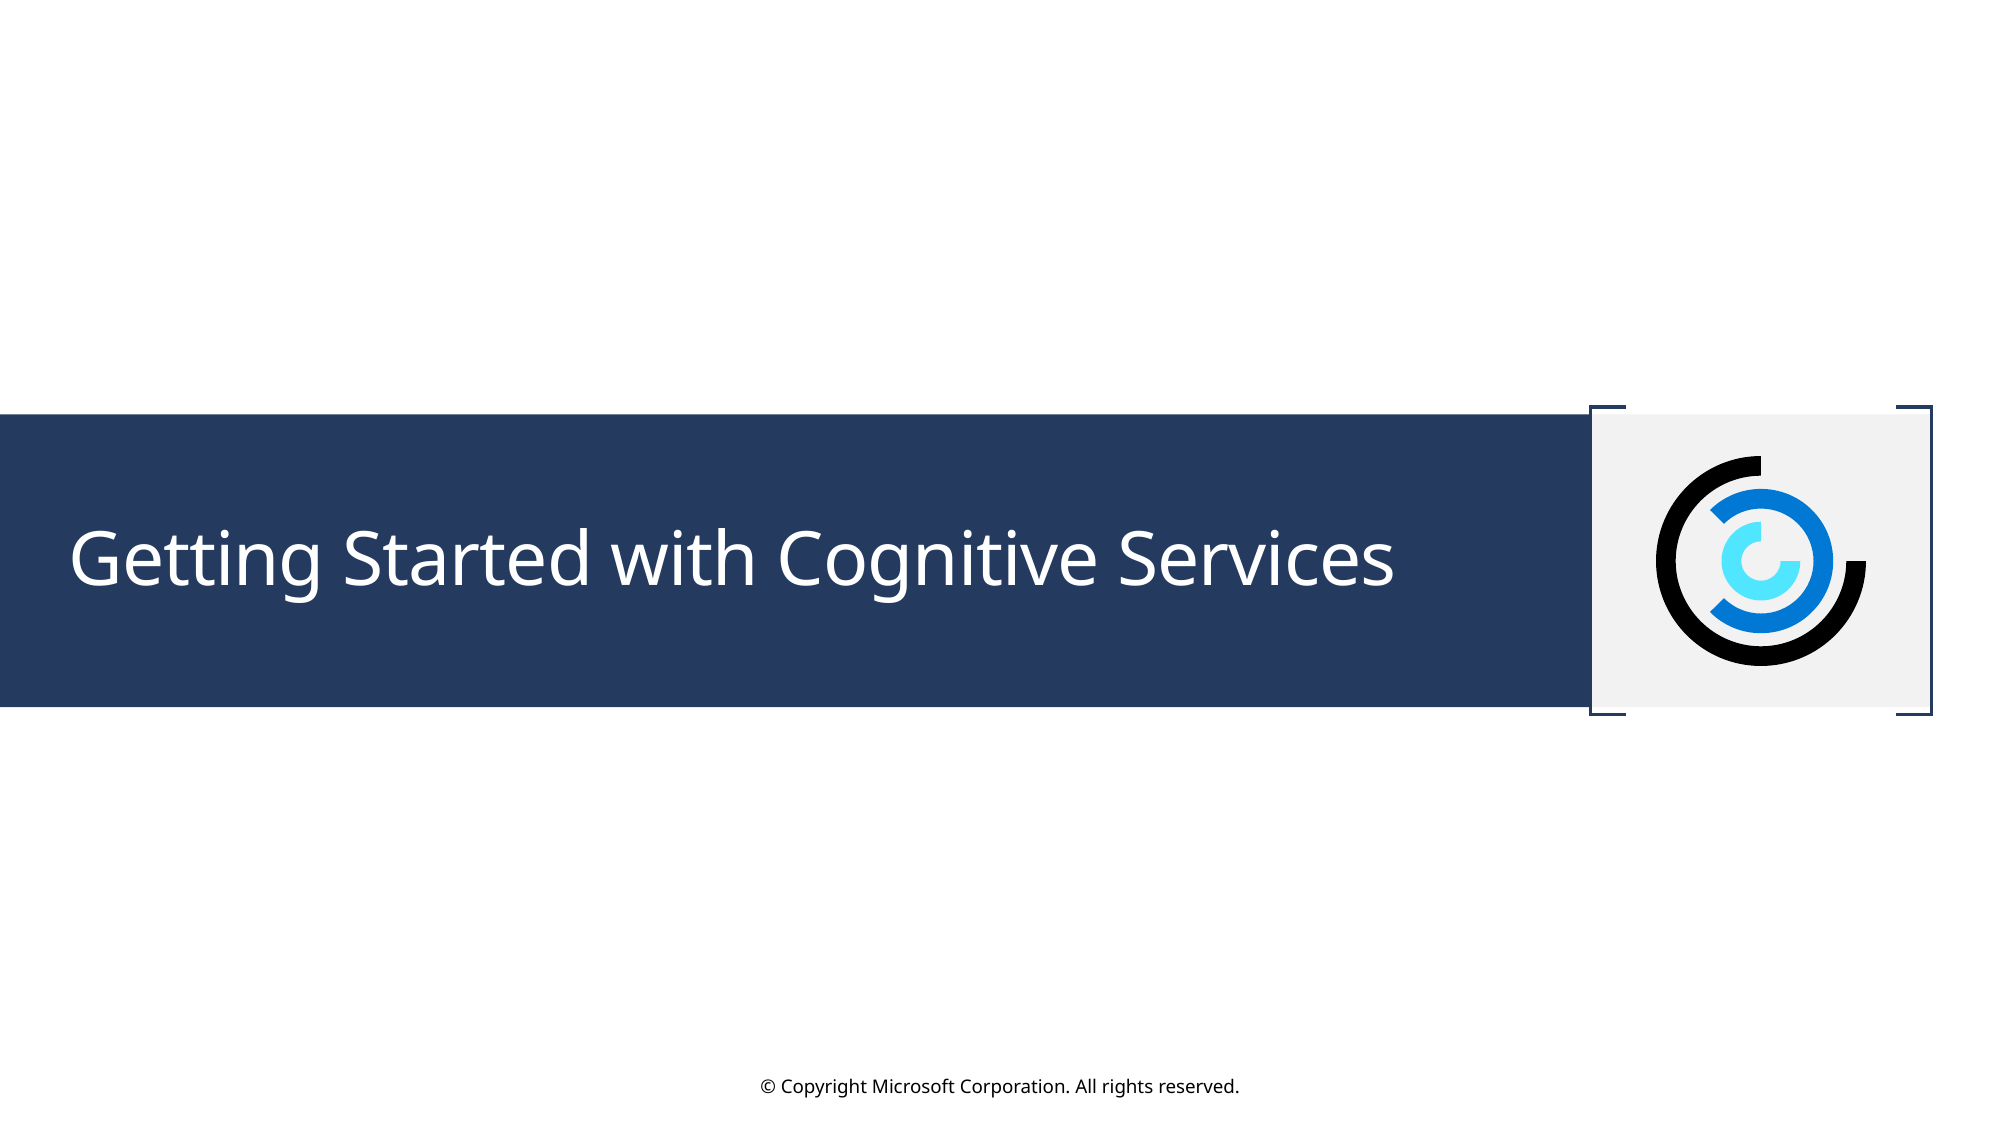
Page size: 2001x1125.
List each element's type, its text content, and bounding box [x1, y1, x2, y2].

title Getting Started with Cognitive Services [68, 414, 1577, 708]
picture [1655, 455, 1867, 667]
